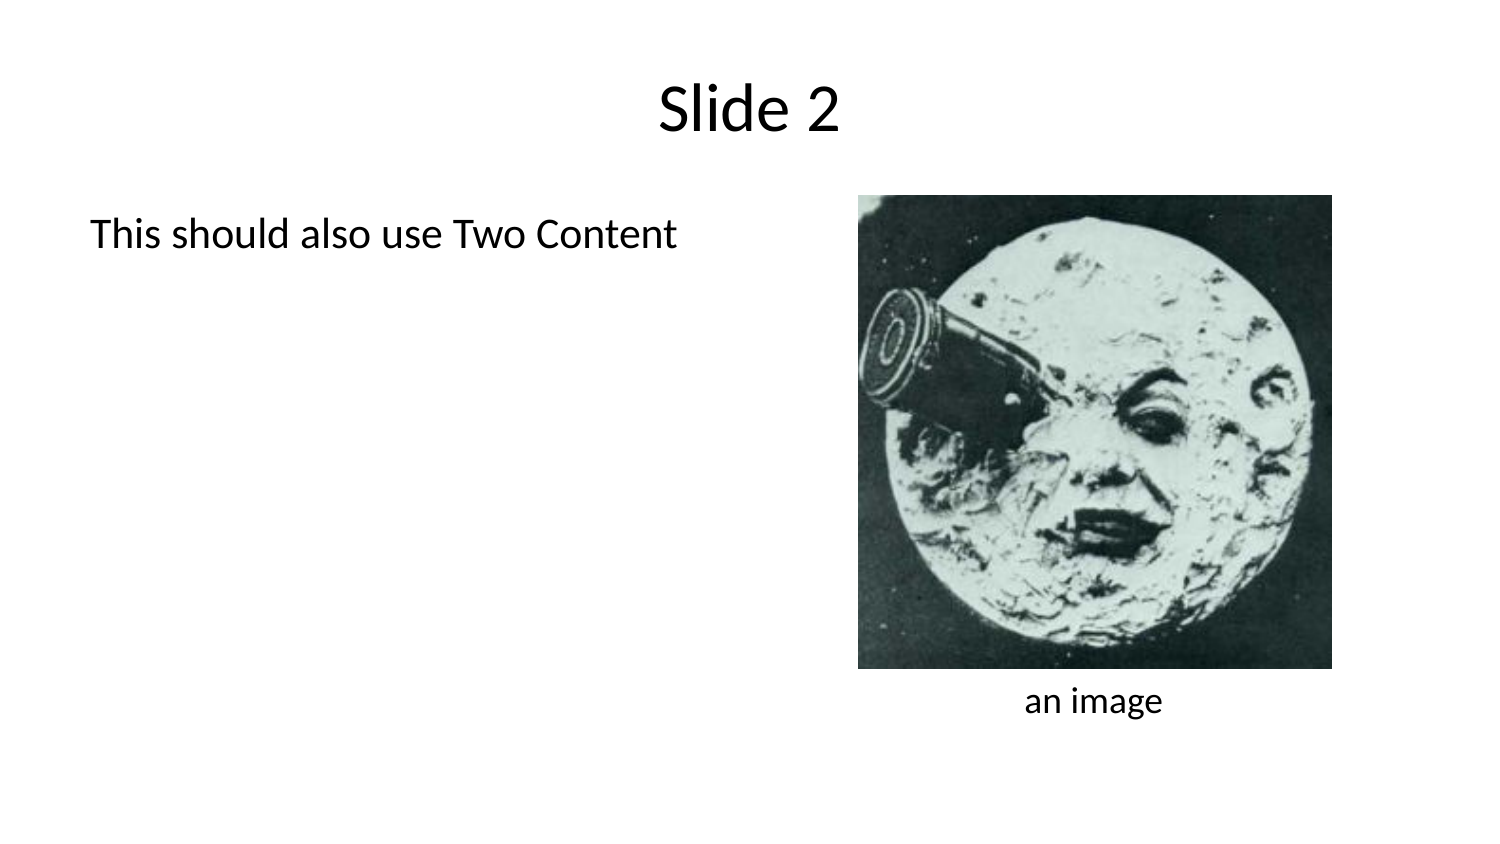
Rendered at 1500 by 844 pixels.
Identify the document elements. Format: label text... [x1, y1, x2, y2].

list This should also use Two Content [75, 196, 738, 754]
picture [857, 195, 1332, 669]
title Slide 2 [75, 33, 1425, 175]
text_box an image [762, 668, 1425, 753]
